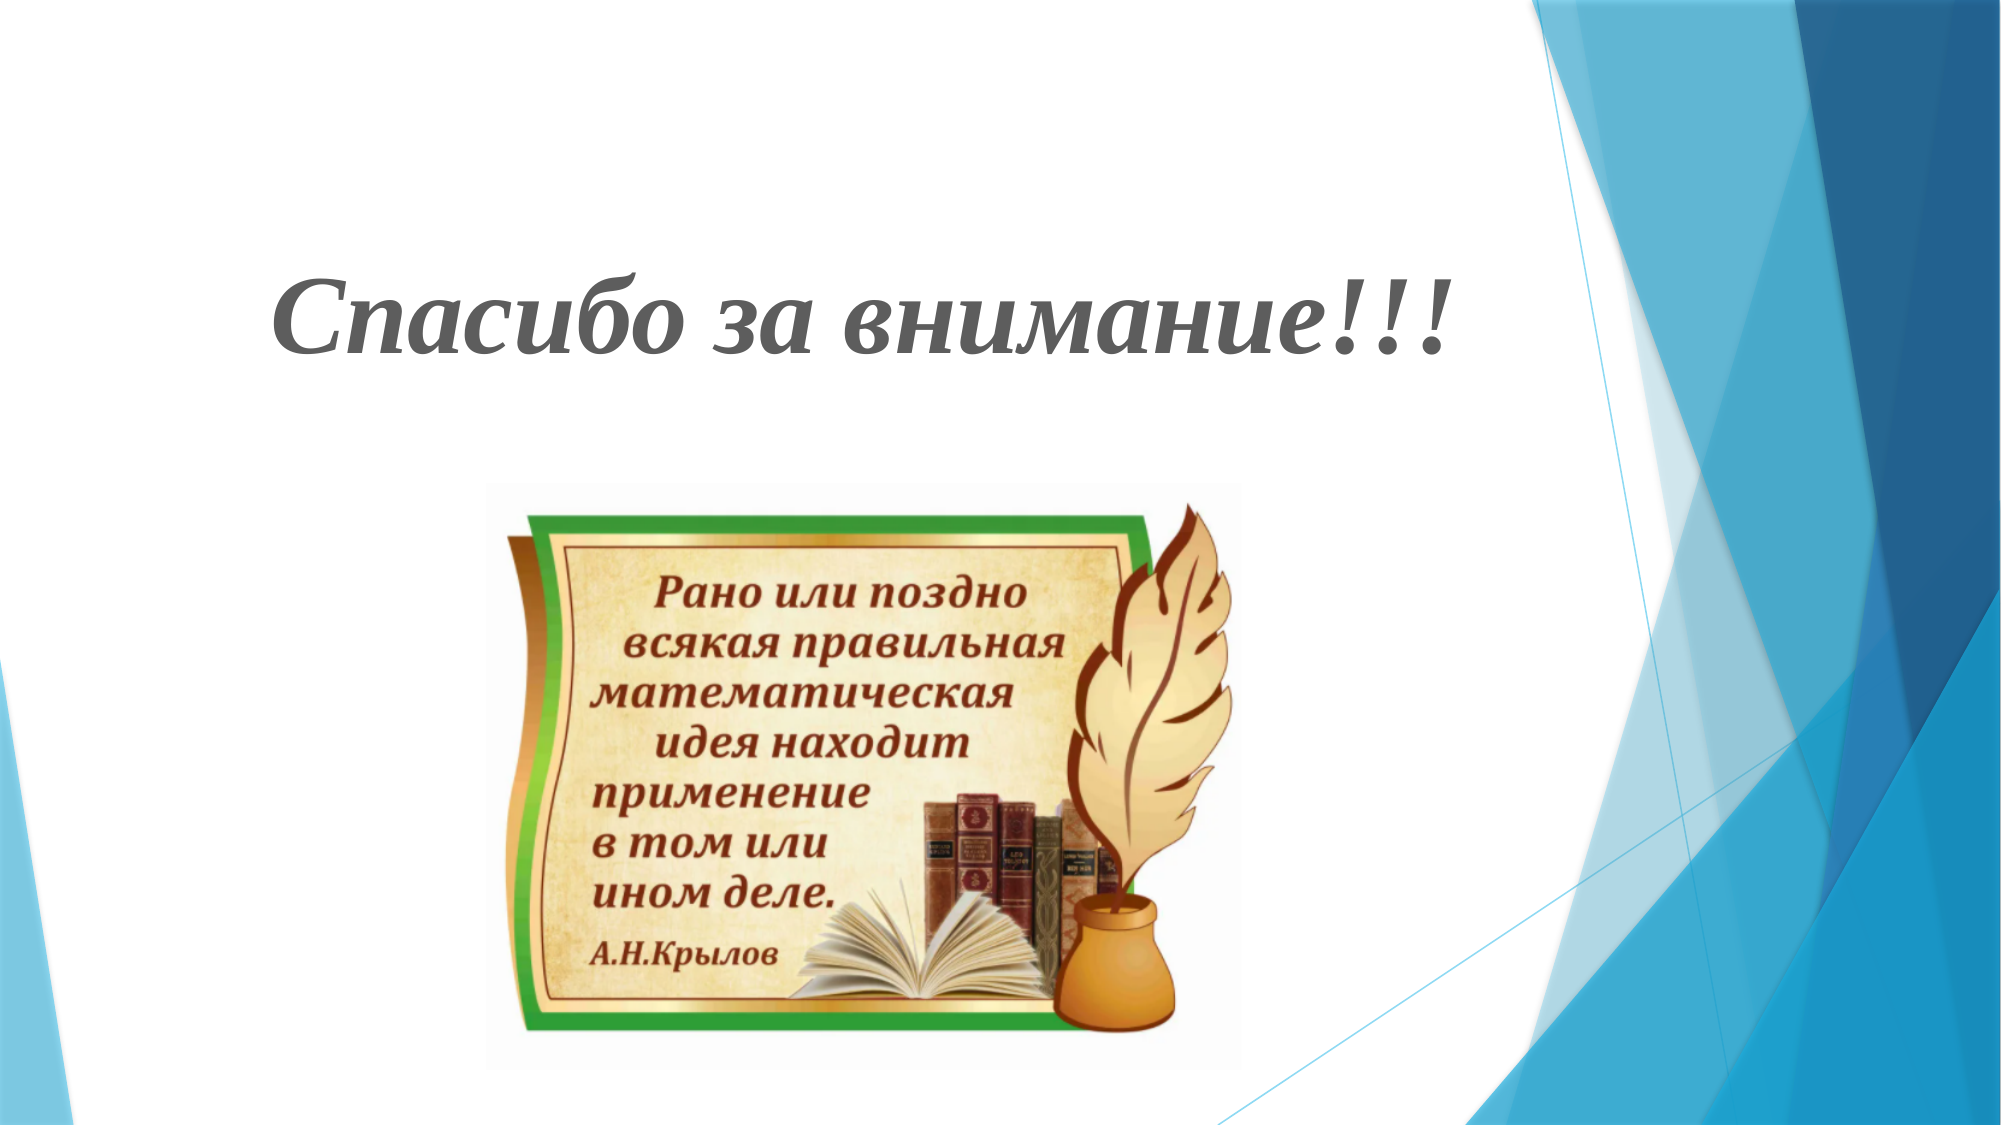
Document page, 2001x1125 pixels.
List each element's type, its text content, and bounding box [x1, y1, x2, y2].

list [485, 482, 1242, 1070]
title Спасибо за внимание!!! [159, 233, 1570, 569]
